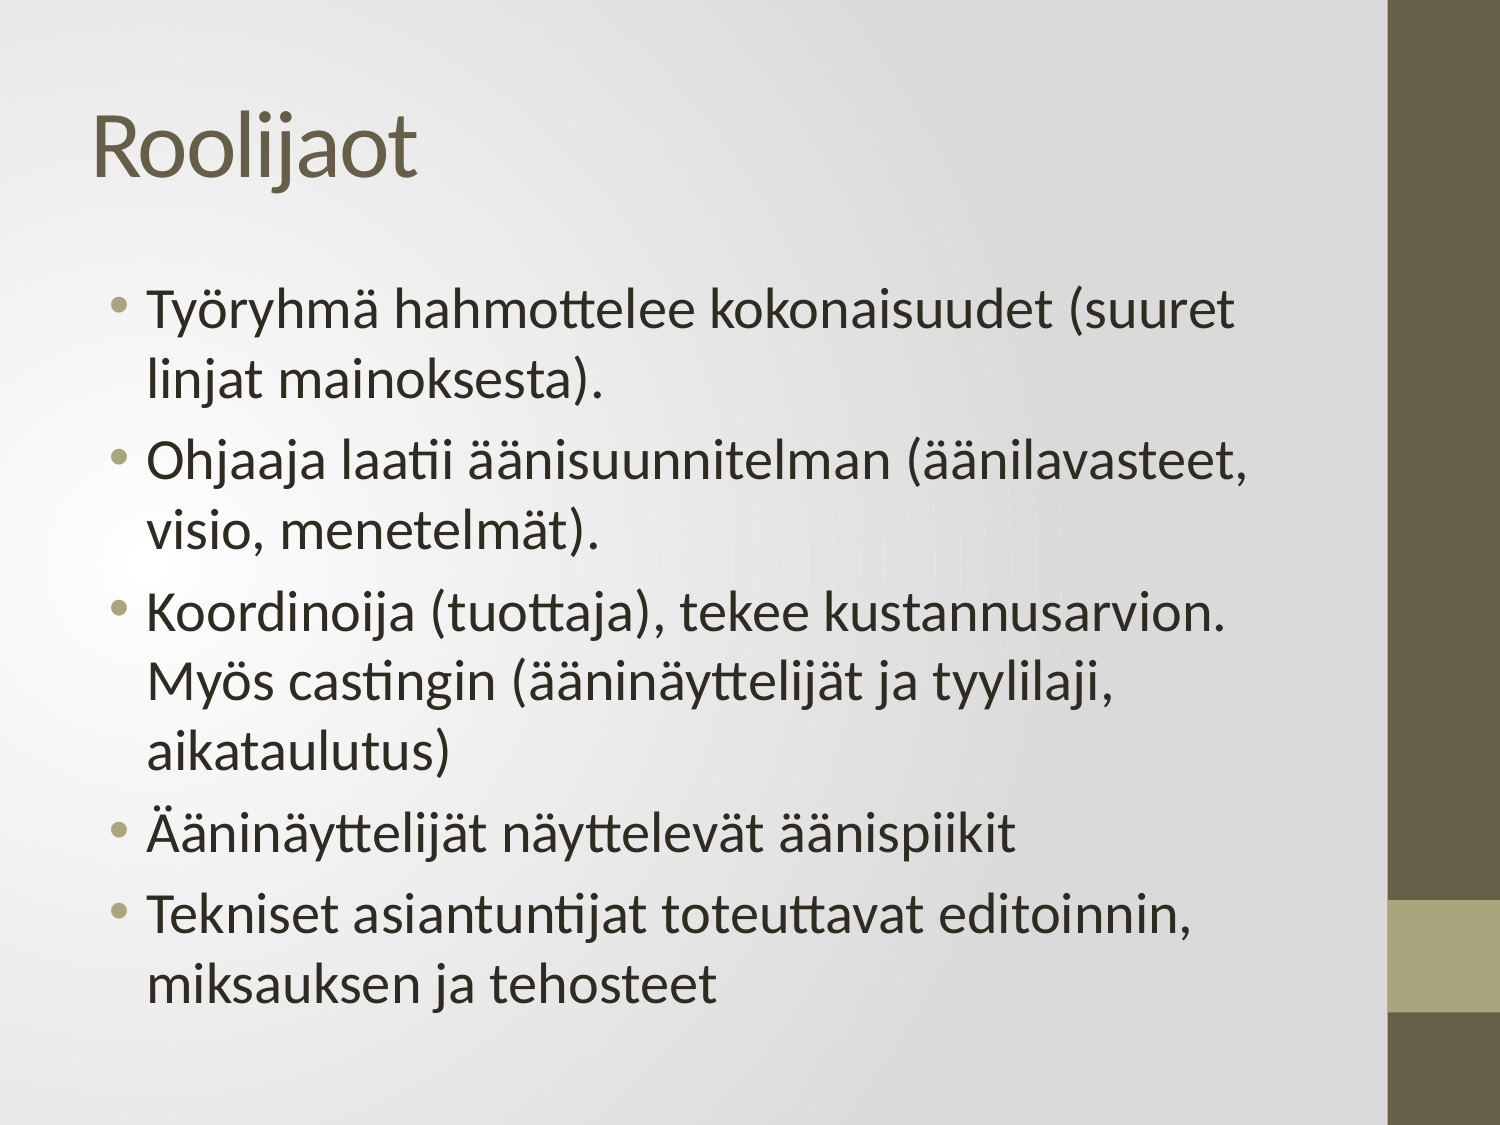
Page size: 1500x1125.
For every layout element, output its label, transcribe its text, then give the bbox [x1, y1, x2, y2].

list Työryhmä hahmottelee kokonaisuudet (suuret linjat mainoksesta). Ohjaaja laatii äänisuunnitelman (äänilavasteet, visio, menetelmät). Koordinoija (tuottaja), tekee kustannusarvion. Myös castingin (ääninäyttelijät ja tyylilaji, aikataulutus) Ääninäyttelijät näyttelevät äänispiikit Tekniset asiantuntijat toteuttavat editoinnin, miksauksen ja tehosteet [75, 262, 1325, 1050]
title Roolijaot [75, 45, 1325, 233]
